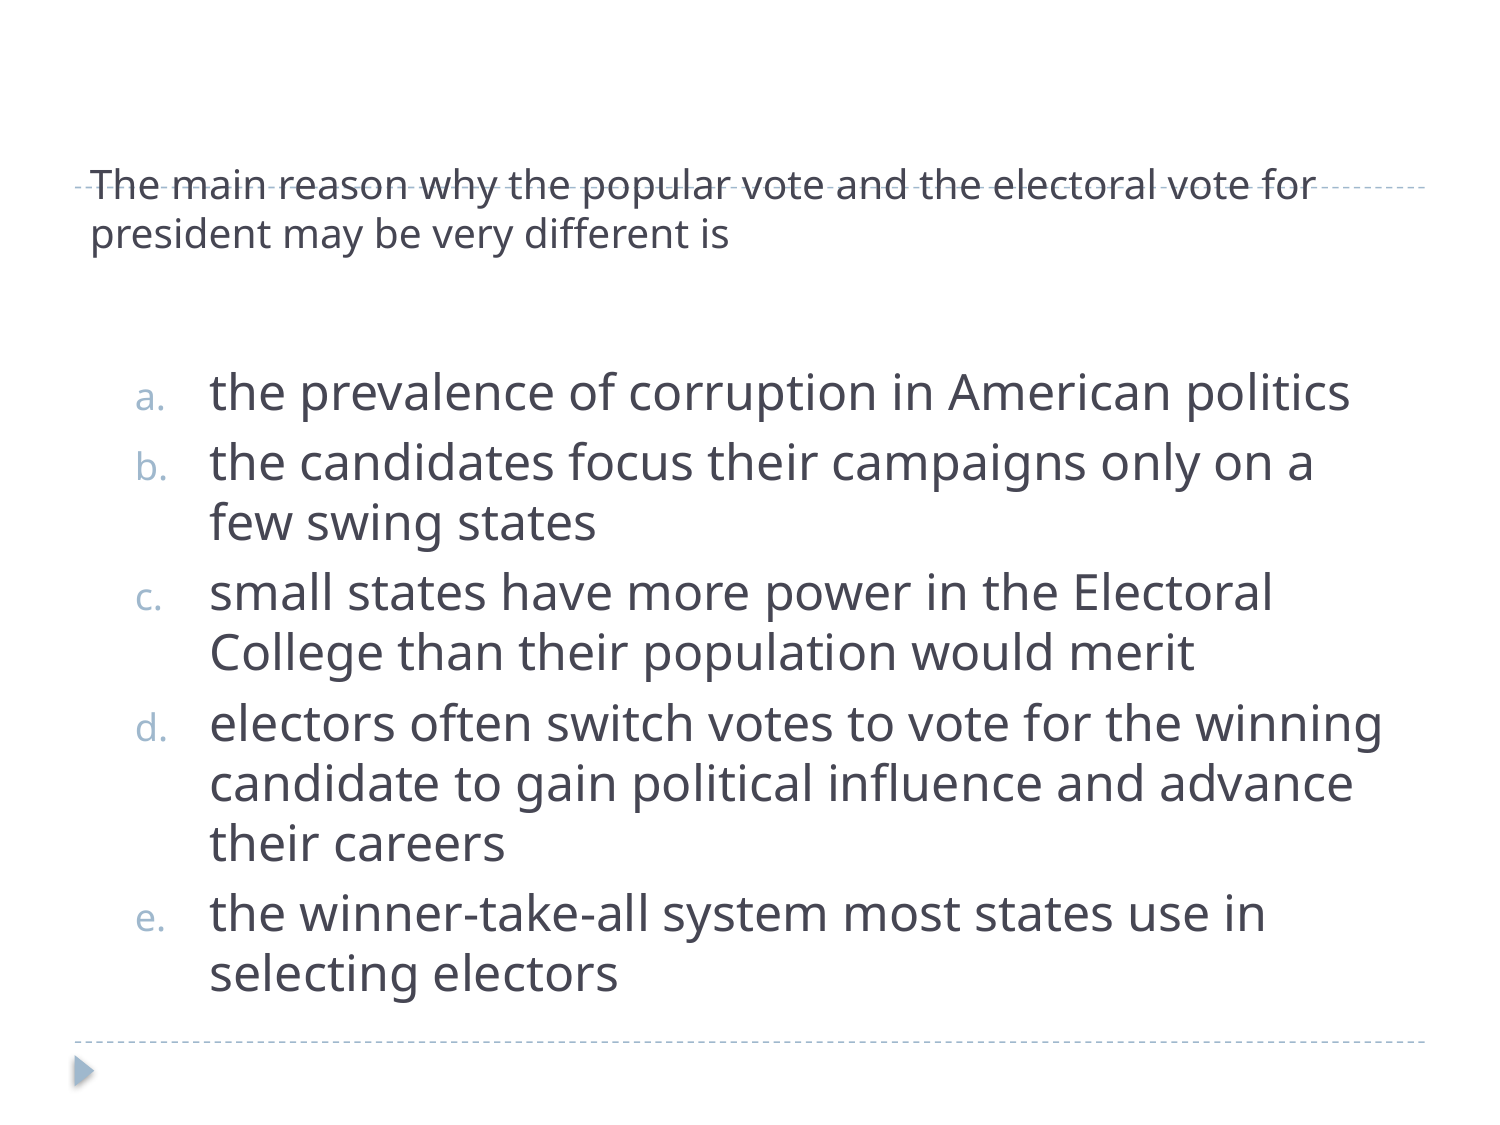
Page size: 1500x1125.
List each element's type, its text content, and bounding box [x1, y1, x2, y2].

list the prevalence of corruption in American politics the candidates focus their campaigns only on a few swing states small states have more power in the Electoral College than their population would merit electors often switch votes to vote for the winning candidate to gain political influence and advance their careers the winner-take-all system most states use in selecting electors [75, 352, 1425, 1125]
title The main reason why the popular vote and the electoral vote for president may be very different is [75, 149, 1425, 313]
